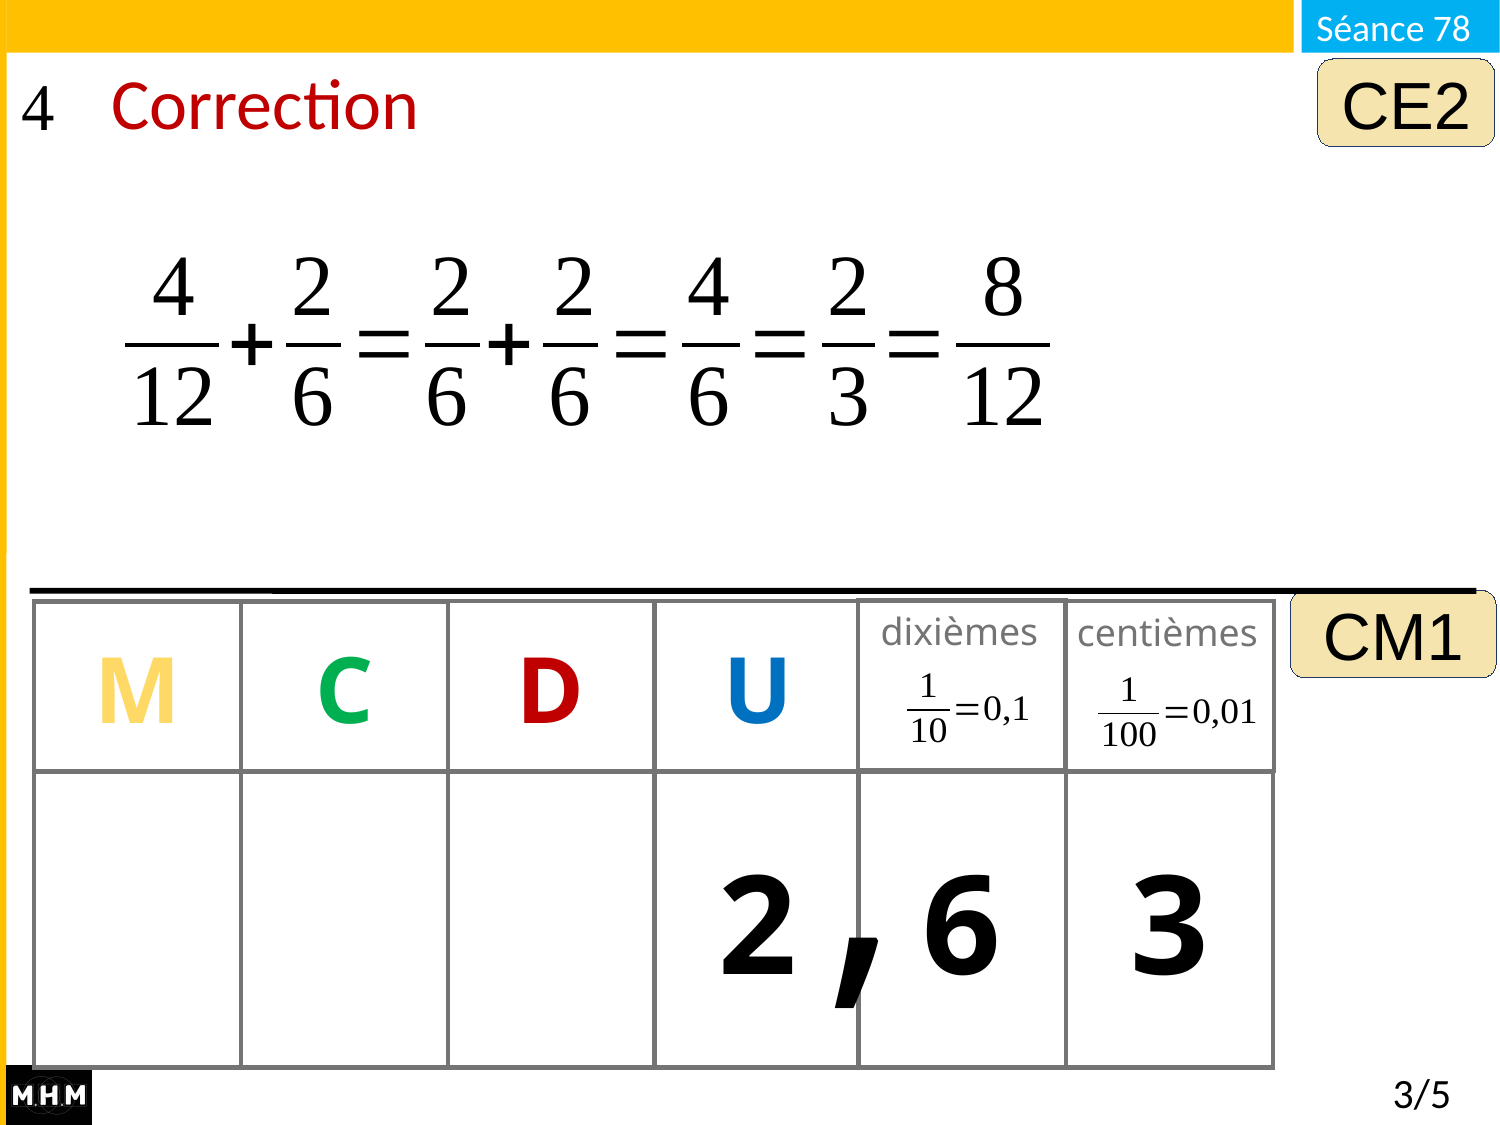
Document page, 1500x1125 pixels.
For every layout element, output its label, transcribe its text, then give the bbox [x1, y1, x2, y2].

text_box CM1 [1290, 590, 1497, 678]
title Correction [96, 60, 1390, 154]
text_box CE2 [1317, 58, 1495, 147]
list 3/5 [1344, 1064, 1500, 1125]
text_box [33, 600, 1274, 1068]
picture [6, 1065, 92, 1125]
